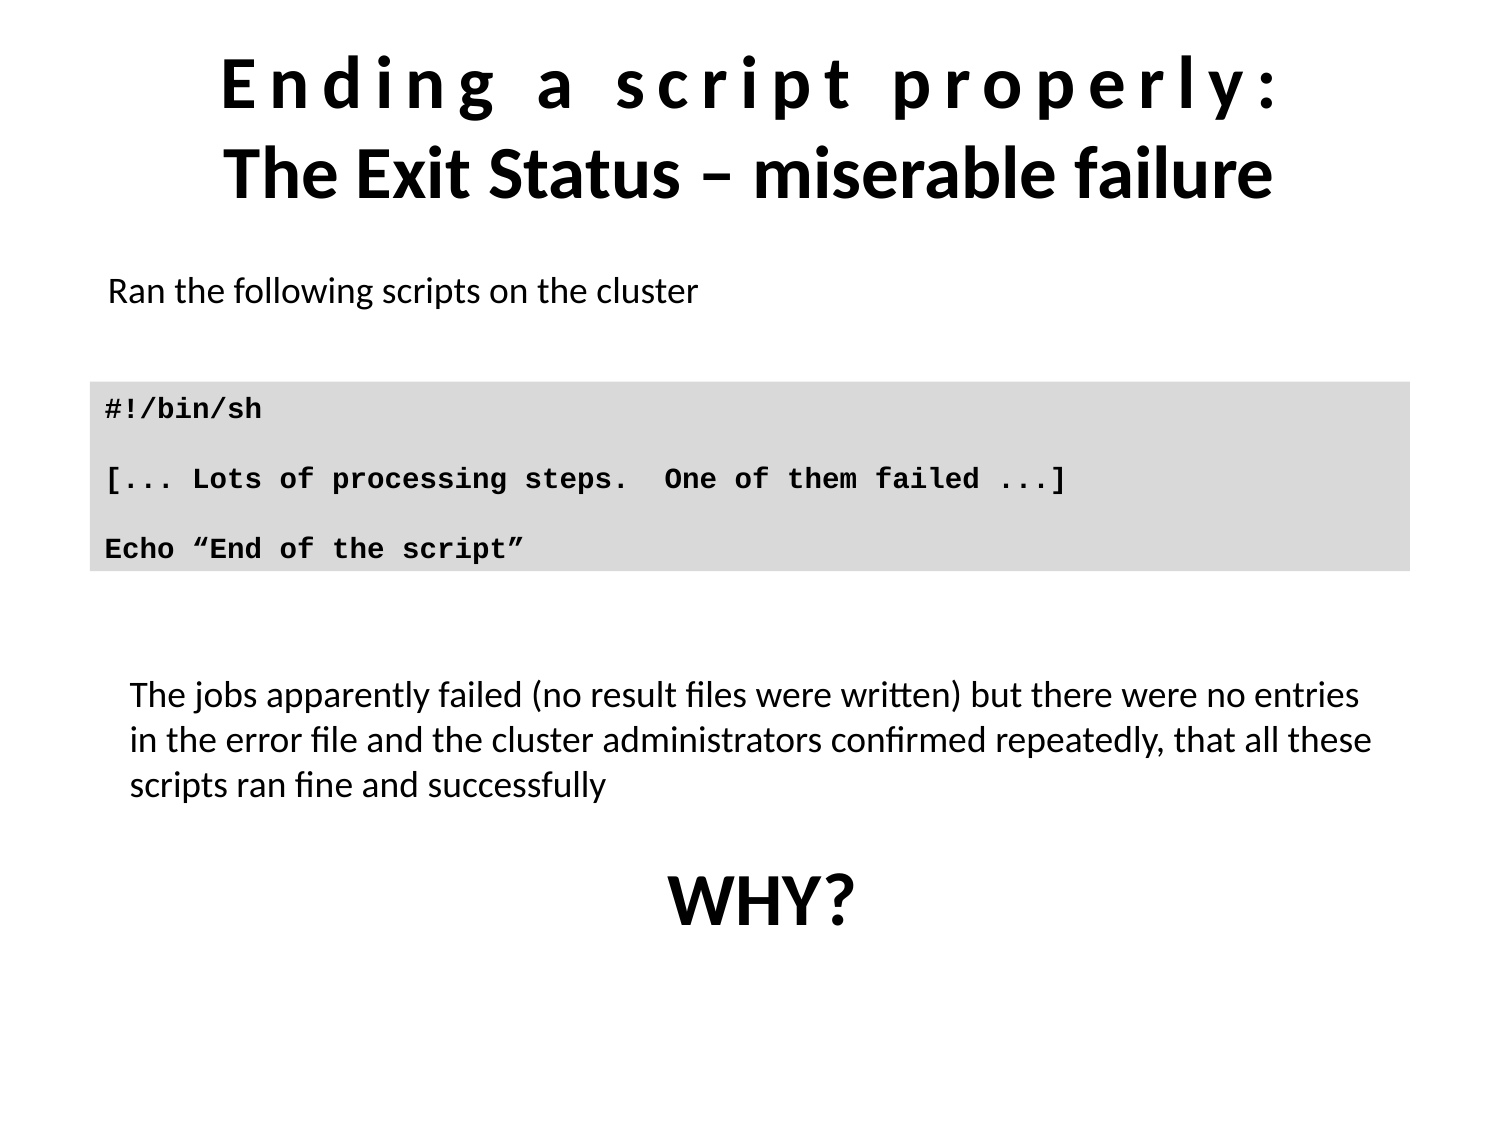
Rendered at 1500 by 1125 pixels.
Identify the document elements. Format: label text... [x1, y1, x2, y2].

text_box Ending a script properly: The Exit Status – miserable failure [138, 25, 1362, 221]
text_box #!/bin/sh [... Lots of processing steps. One of them failed ...] Echo “End of the script” [89, 381, 1410, 572]
text_box The jobs apparently failed (no result files were written) but there were no entries in the error file and the cluster administrators confirmed repeatedly, that all these scripts ran fine and successfully WHY? [114, 662, 1410, 948]
text_box Ran the following scripts on the cluster [93, 258, 715, 319]
